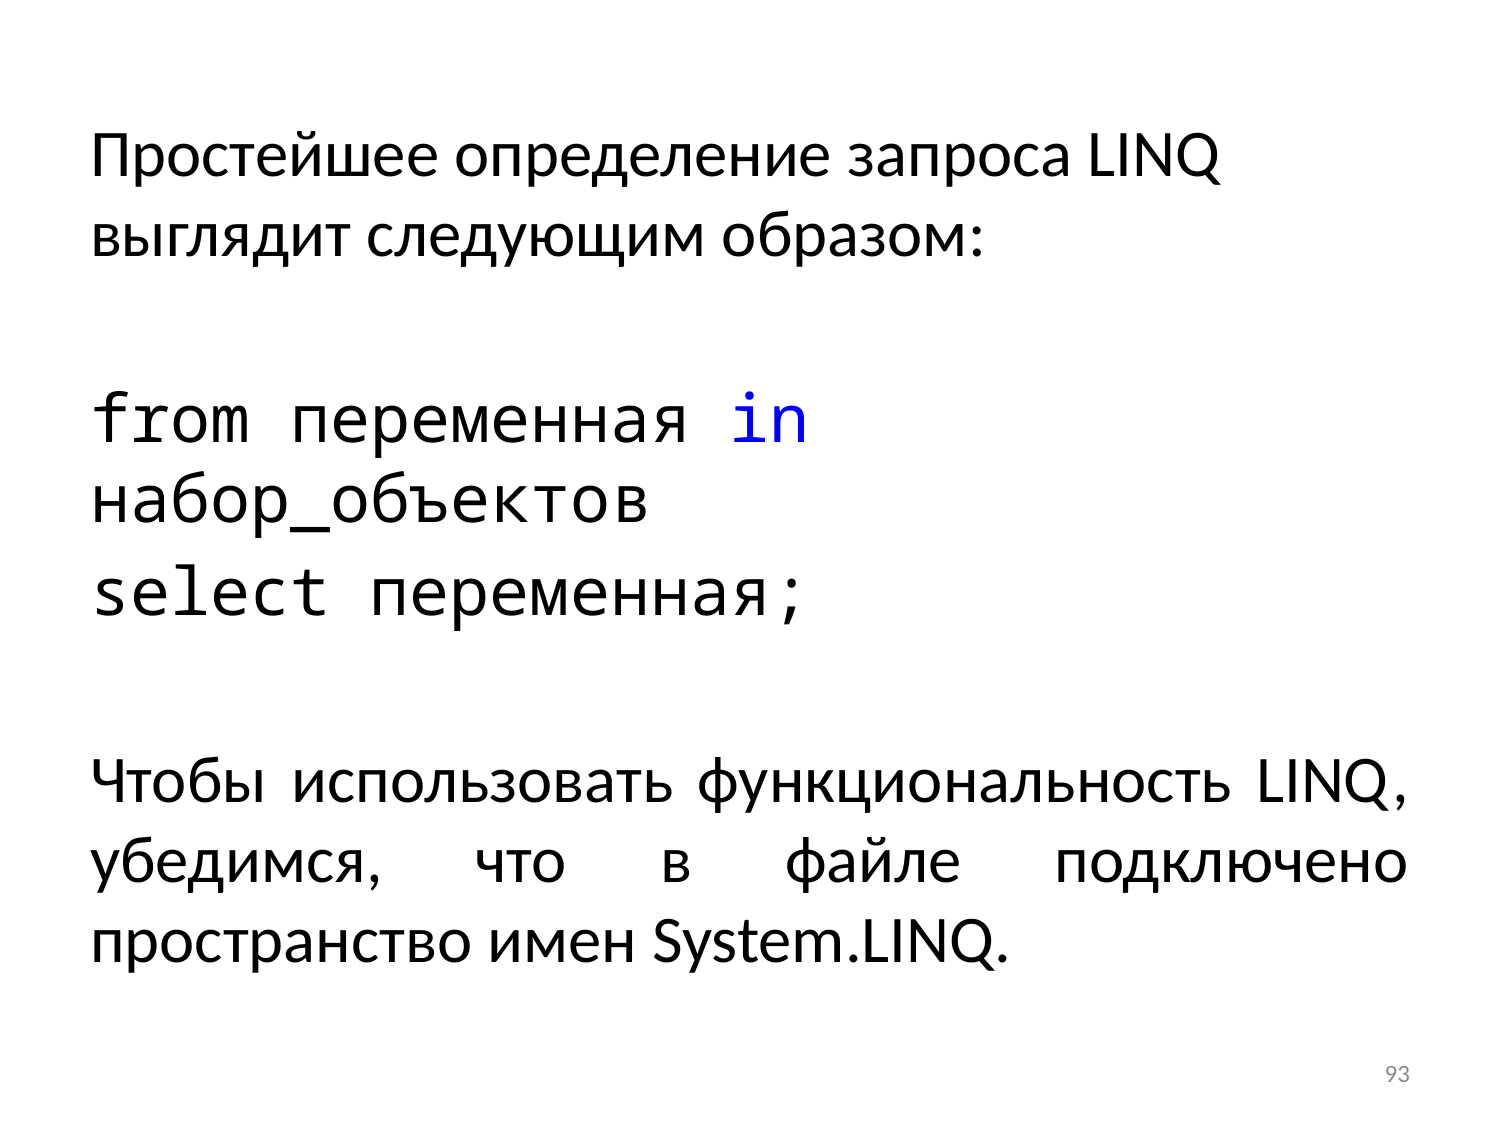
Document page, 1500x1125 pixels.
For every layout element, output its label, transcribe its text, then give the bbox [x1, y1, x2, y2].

slide_number 93 [1074, 1042, 1425, 1103]
list Простейшее определение запроса LINQ выглядит следующим образом: from переменная in набор_объектов select переменная; Чтобы использовать функциональность LINQ, убедимся, что в файле подключено пространство имен System.LINQ. [75, 101, 1425, 1005]
